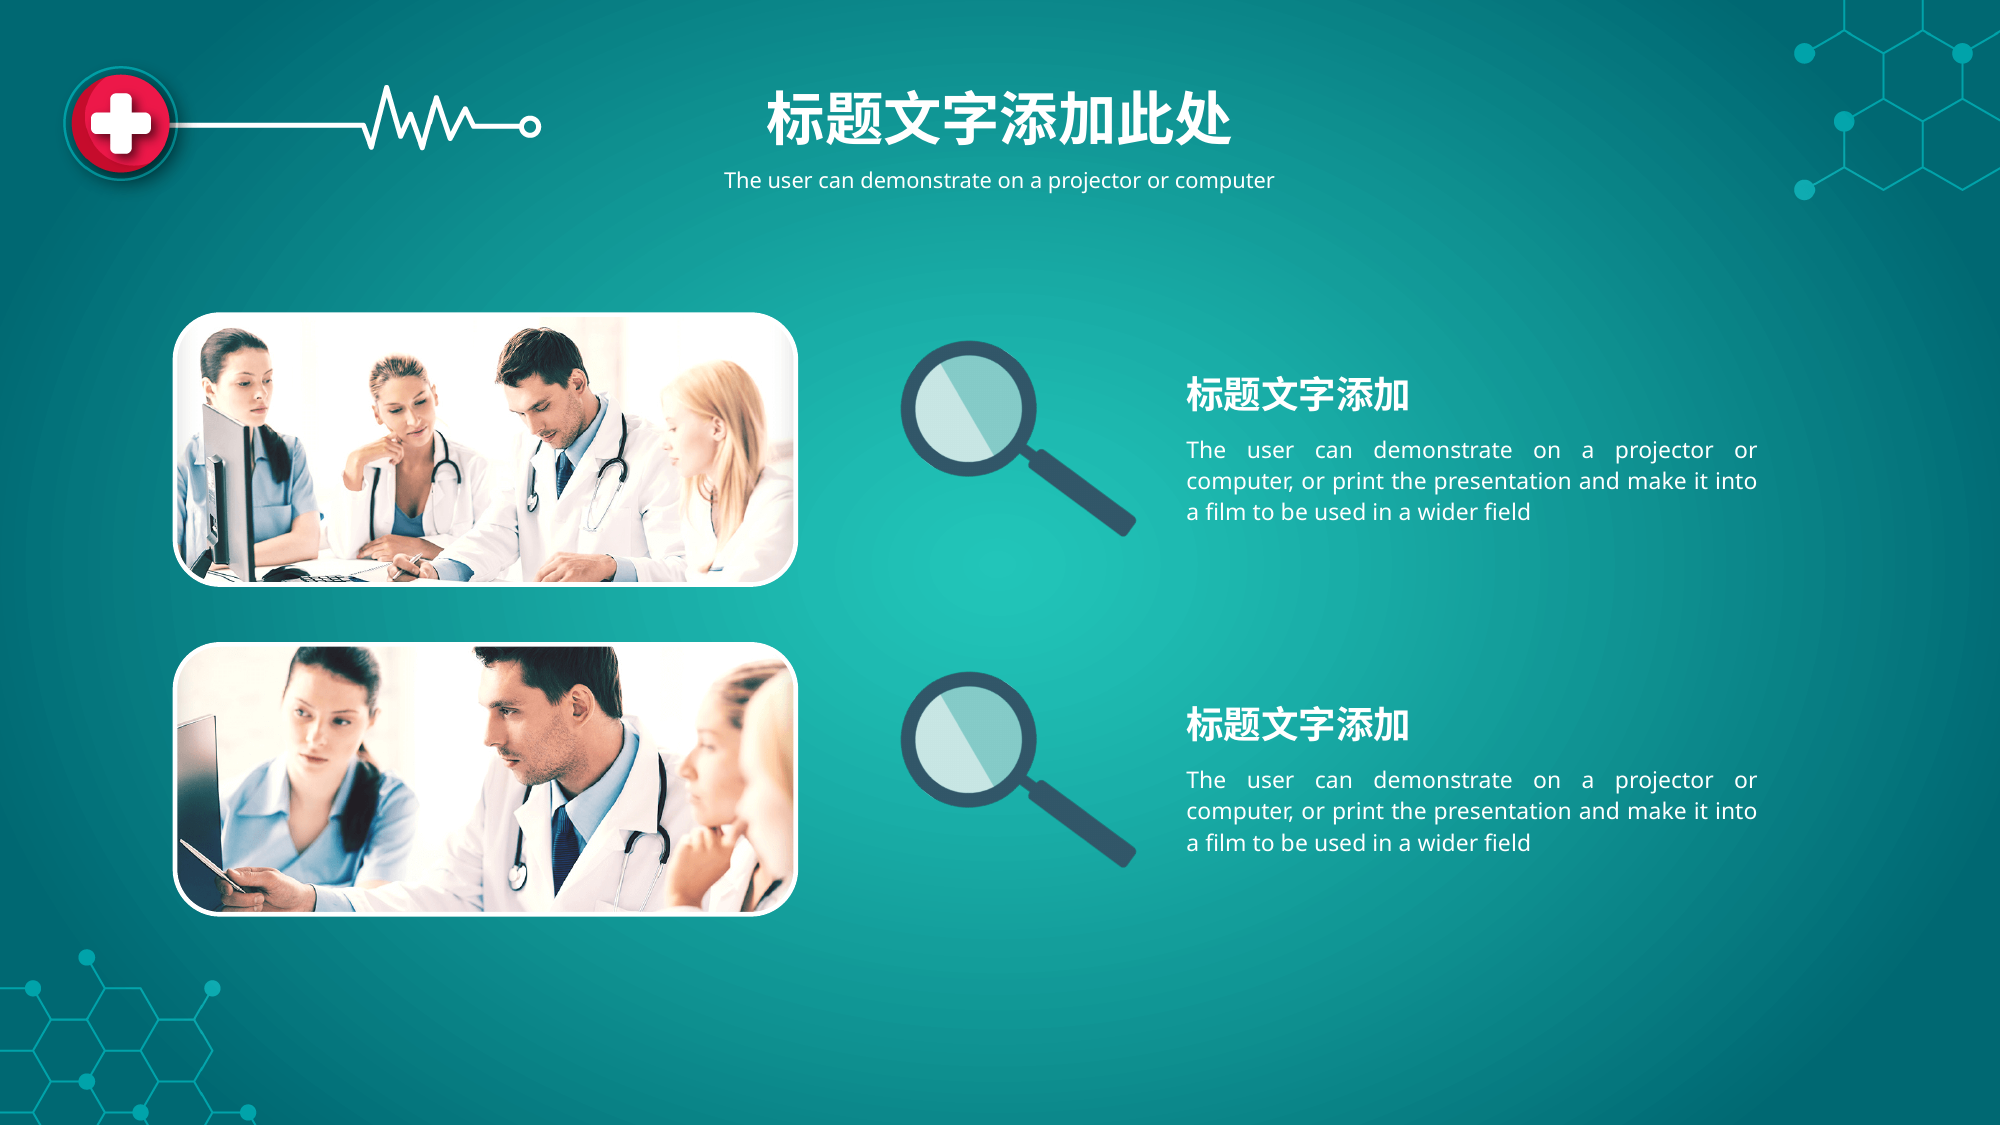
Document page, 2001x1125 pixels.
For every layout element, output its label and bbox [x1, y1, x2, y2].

text_box [1171, 694, 1773, 865]
text_box [660, 74, 1340, 199]
picture [0, 0, 2000, 1125]
text_box [1171, 363, 1773, 535]
